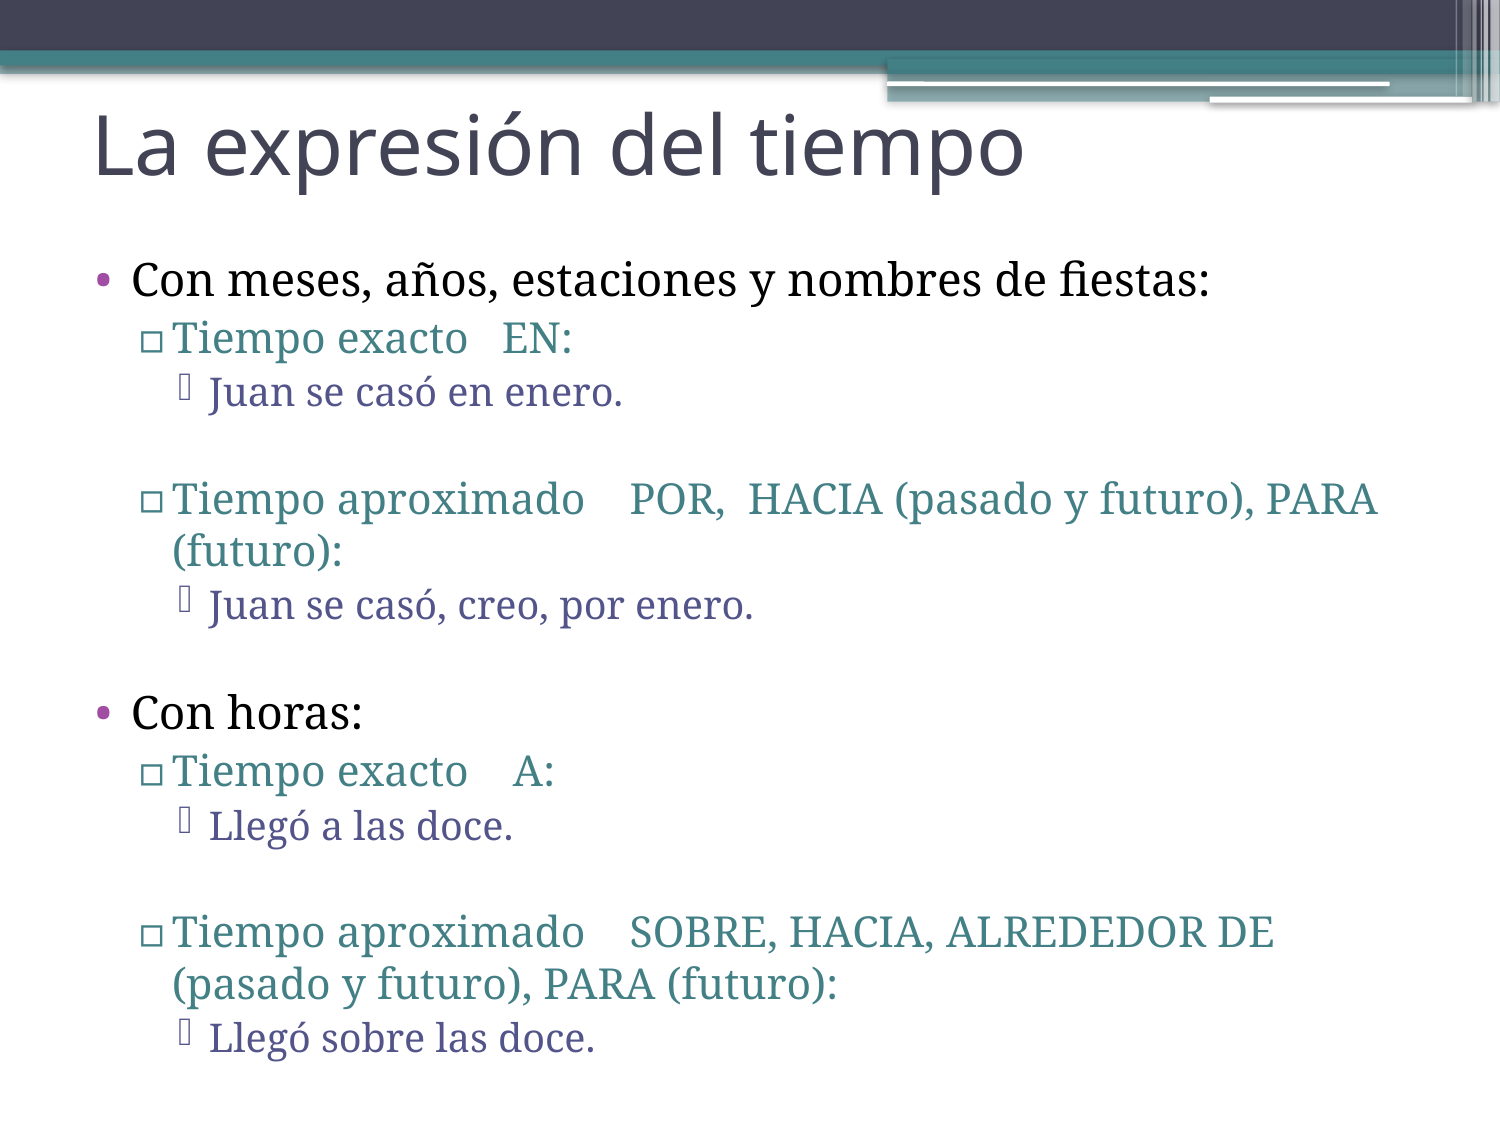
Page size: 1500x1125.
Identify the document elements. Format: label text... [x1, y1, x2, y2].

title La expresión del tiempo [76, 54, 1427, 230]
list Con meses, años, estaciones y nombres de fiestas: Tiempo exacto EN: Juan se casó en enero. Tiempo aproximado POR, HACIA (pasado y futuro), PARA (futuro): Juan se casó, creo, por enero. Con horas: Tiempo exacto A: Llegó a las doce. Tiempo aproximado SOBRE, HACIA, ALREDEDOR DE (pasado y futuro), PARA (futuro): Llegó sobre las doce. [64, 243, 1415, 1071]
